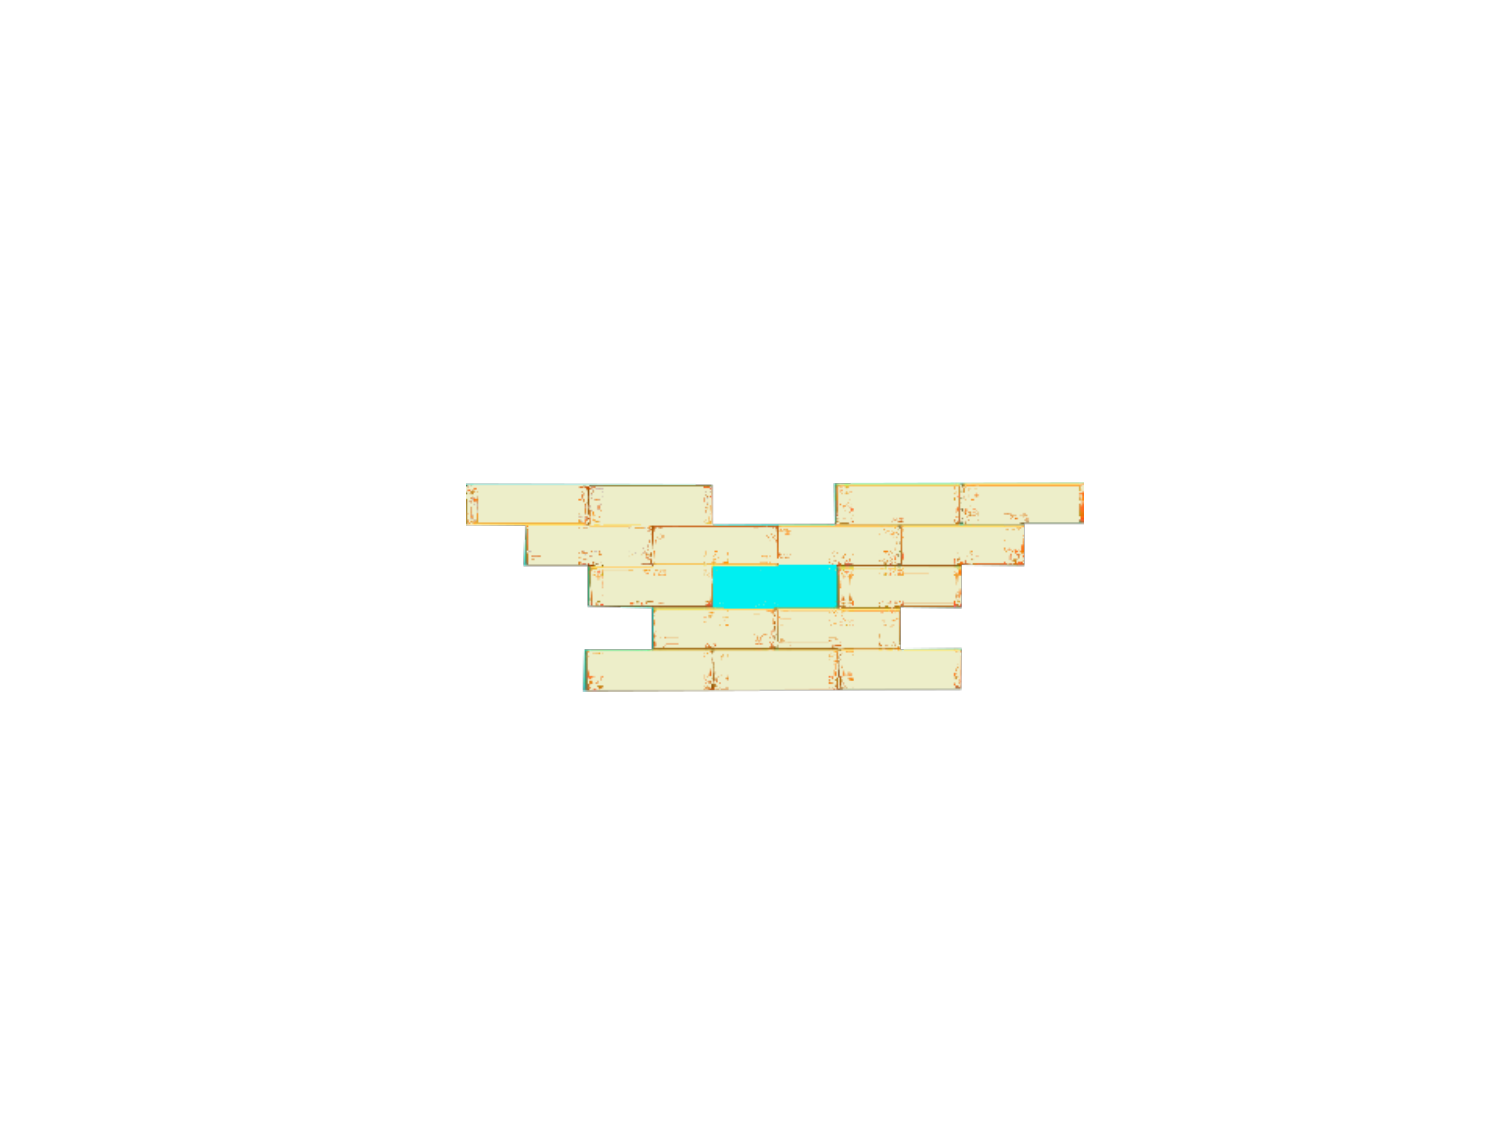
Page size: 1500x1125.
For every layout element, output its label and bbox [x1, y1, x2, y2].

picture [466, 482, 1085, 692]
